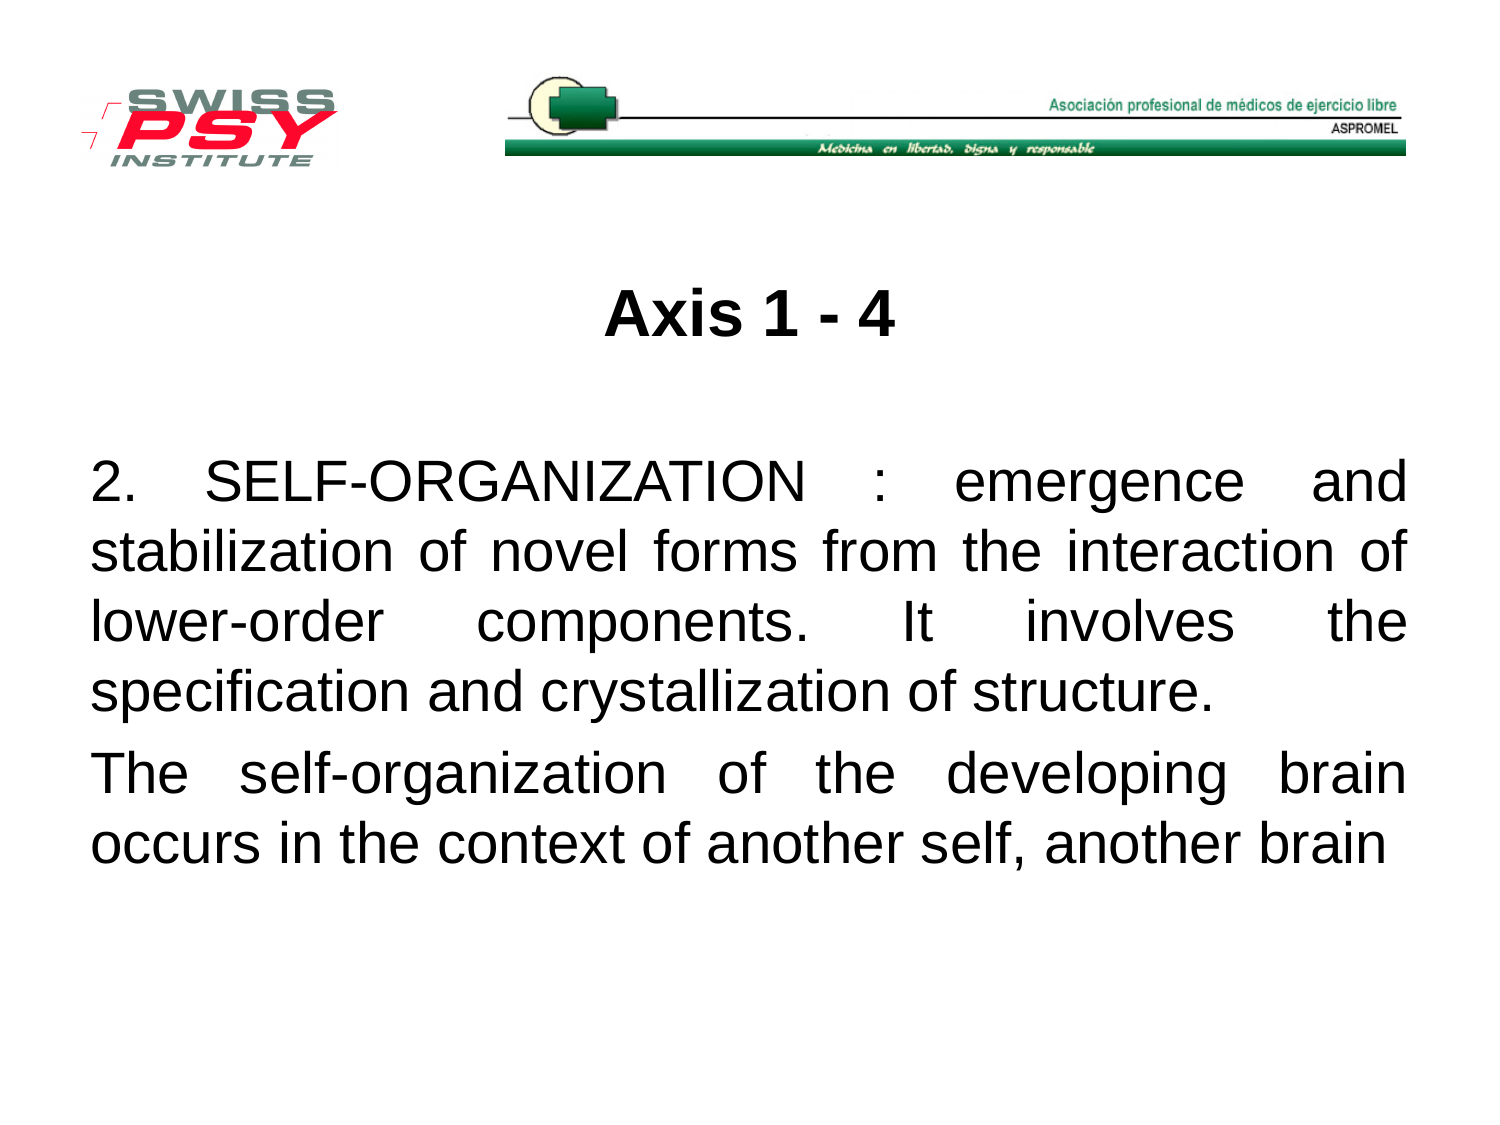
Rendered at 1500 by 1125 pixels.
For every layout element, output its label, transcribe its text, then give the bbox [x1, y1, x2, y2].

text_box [505, 72, 1406, 157]
list Axis 1 - 4 2. SELF-ORGANIZATION : emergence and stabilization of novel forms from the interaction of lower-order components. It involves the specification and crystallization of structure. The self-organization of the developing brain occurs in the context of another self, another brain [75, 262, 1425, 1005]
picture [80, 87, 339, 169]
